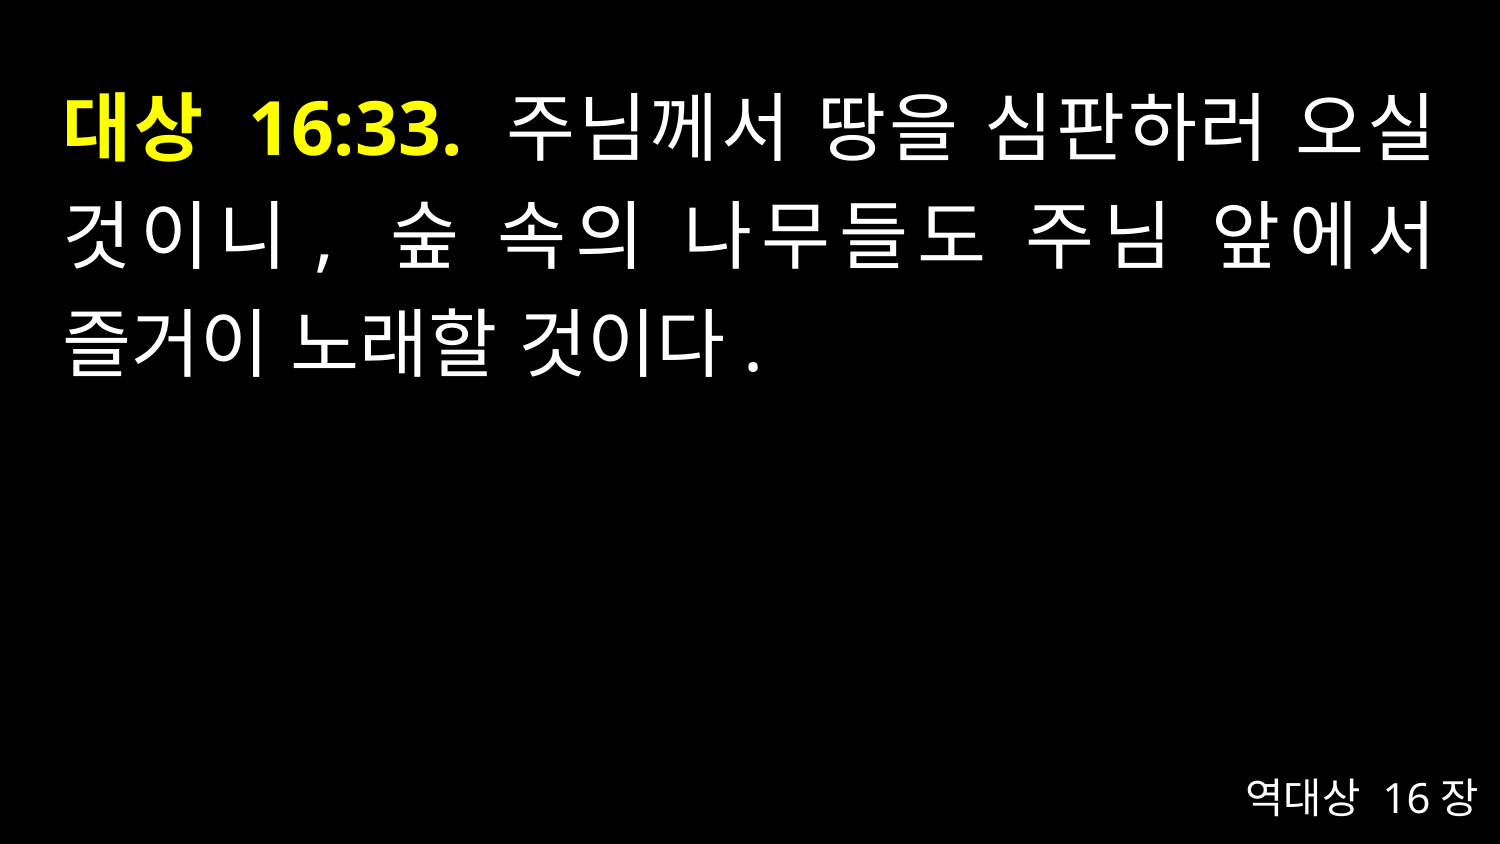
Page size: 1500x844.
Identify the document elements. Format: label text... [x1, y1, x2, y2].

subtitle 역대상 16장 [916, 770, 1500, 844]
title 대상 16:33. 주님께서 땅을 심판하러 오실 것이니, 숲 속의 나무들도 주님 앞에서 즐거이 노래할 것이다. [0, 0, 1500, 844]
